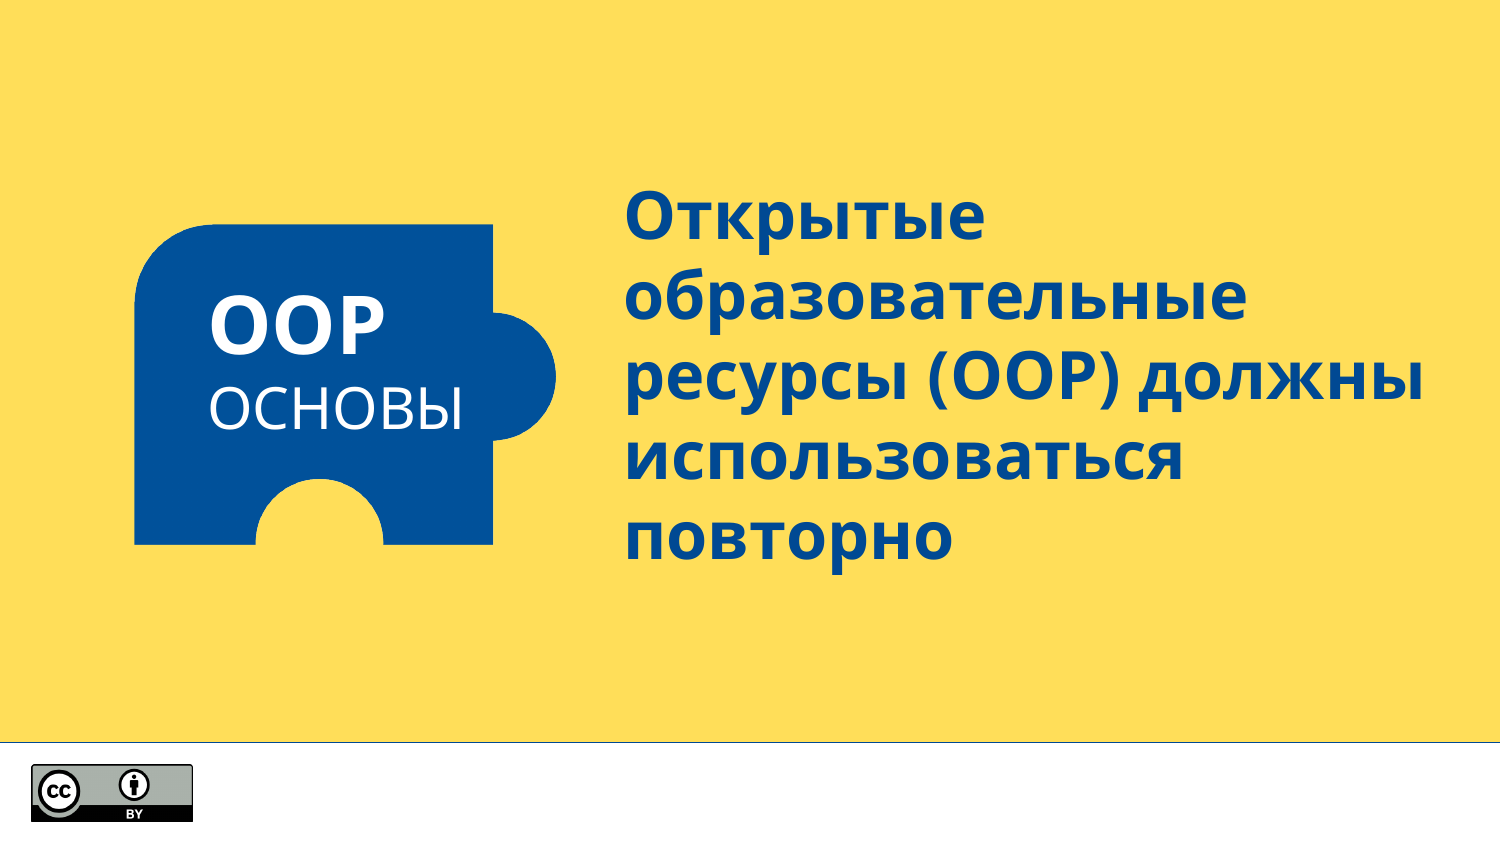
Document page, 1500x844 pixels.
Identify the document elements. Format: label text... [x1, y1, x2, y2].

picture [31, 764, 193, 822]
text_box [0, 750, 1500, 844]
text_box Открытые образовательные ресурсы (ООР) должны использоваться повторно [608, 157, 1469, 588]
text_box OOP ОСНОВЫ [560, 258, 838, 456]
picture [133, 224, 556, 545]
